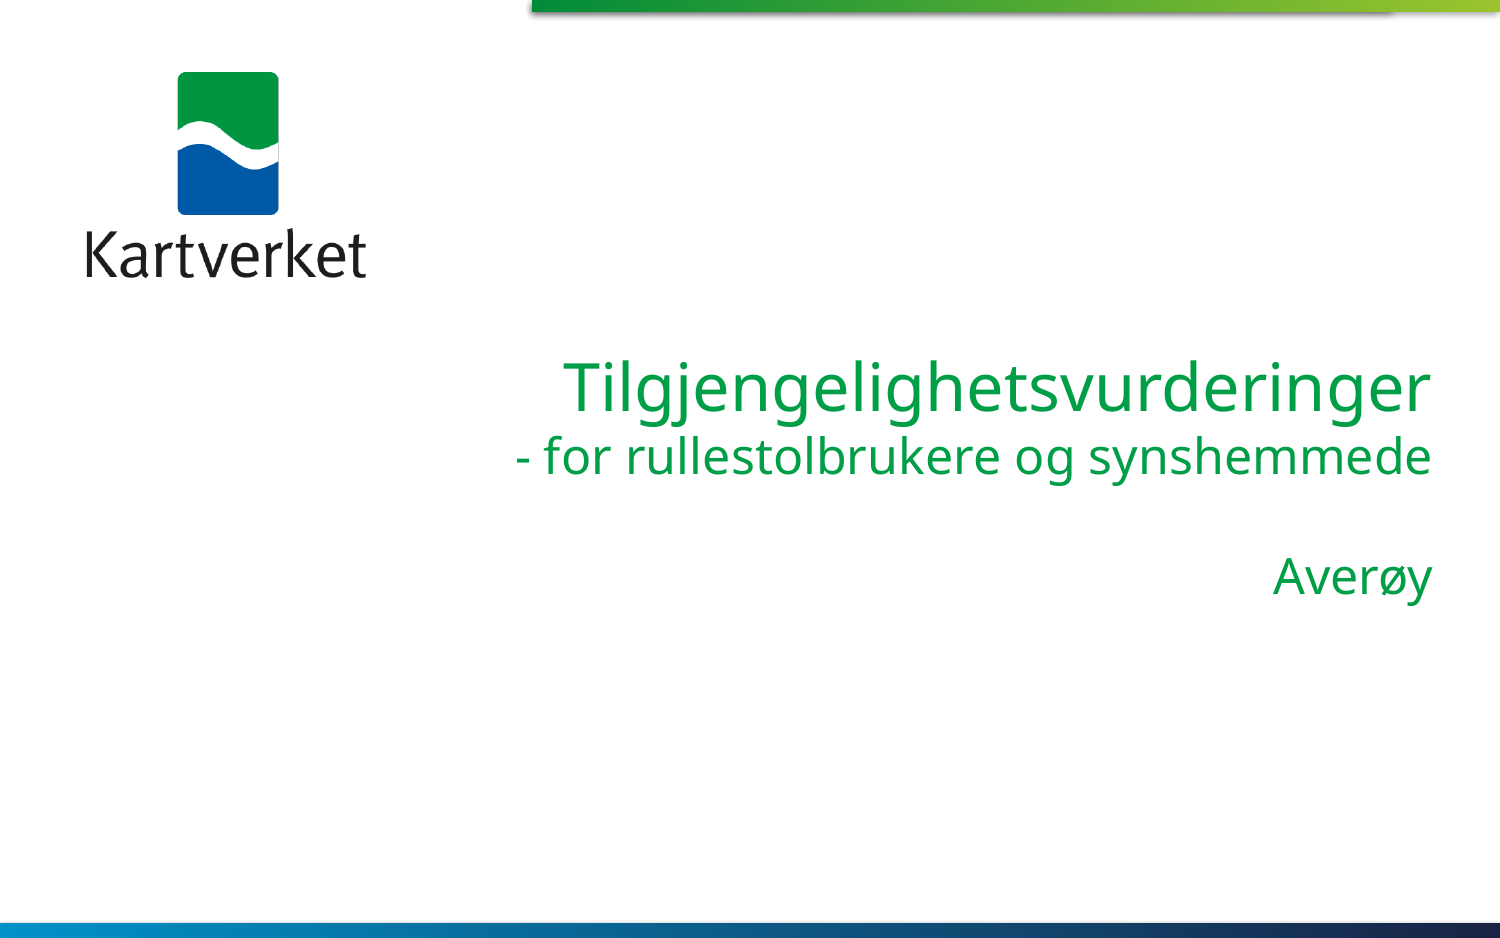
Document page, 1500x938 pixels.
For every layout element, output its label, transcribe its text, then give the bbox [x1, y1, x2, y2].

text_box Tilgjengelighetsvurderinger - for rullestolbrukere og synshemmede Averøy [66, 337, 1449, 613]
